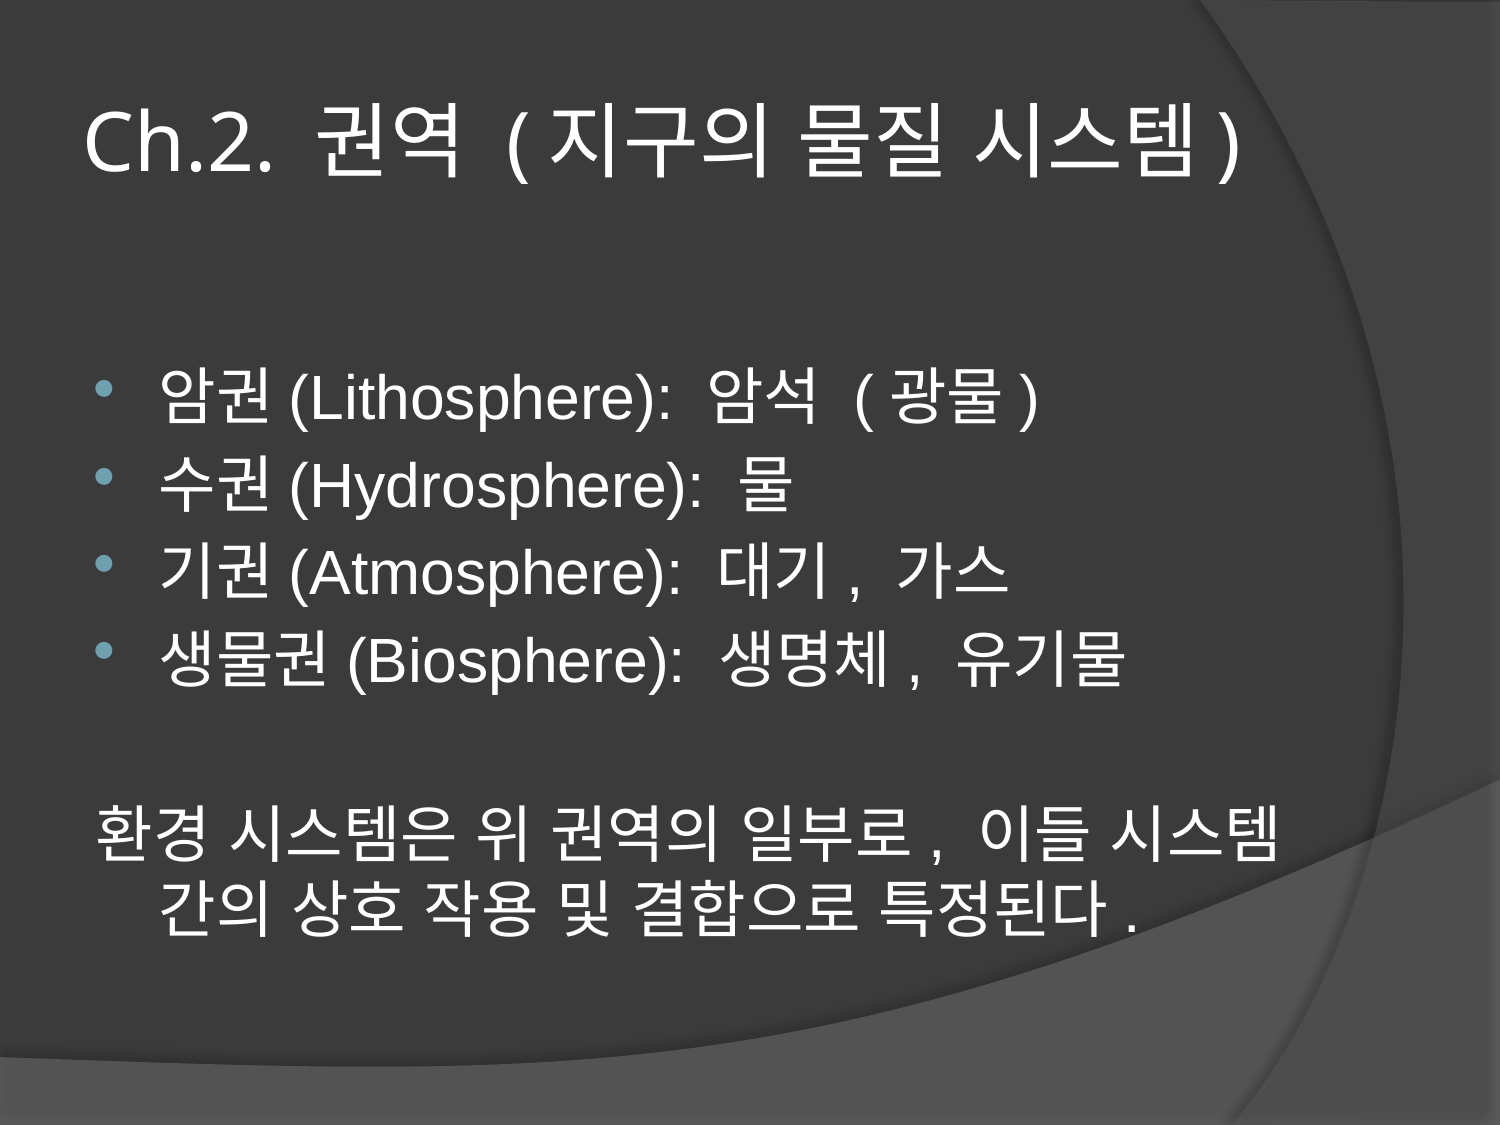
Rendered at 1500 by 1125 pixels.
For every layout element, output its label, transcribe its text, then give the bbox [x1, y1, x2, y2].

title Ch.2. 권역 (지구의 물질 시스템) [75, 45, 1300, 233]
list 암권(Lithosphere): 암석 (광물) 수권(Hydrosphere): 물 기권(Atmosphere): 대기, 가스 생물권(Biosphere): 생명체, 유기물 환경 시스템은 위 권역의 일부로, 이들 시스템 간의 상호 작용 및 결합으로 특정된다. [75, 262, 1300, 1005]
